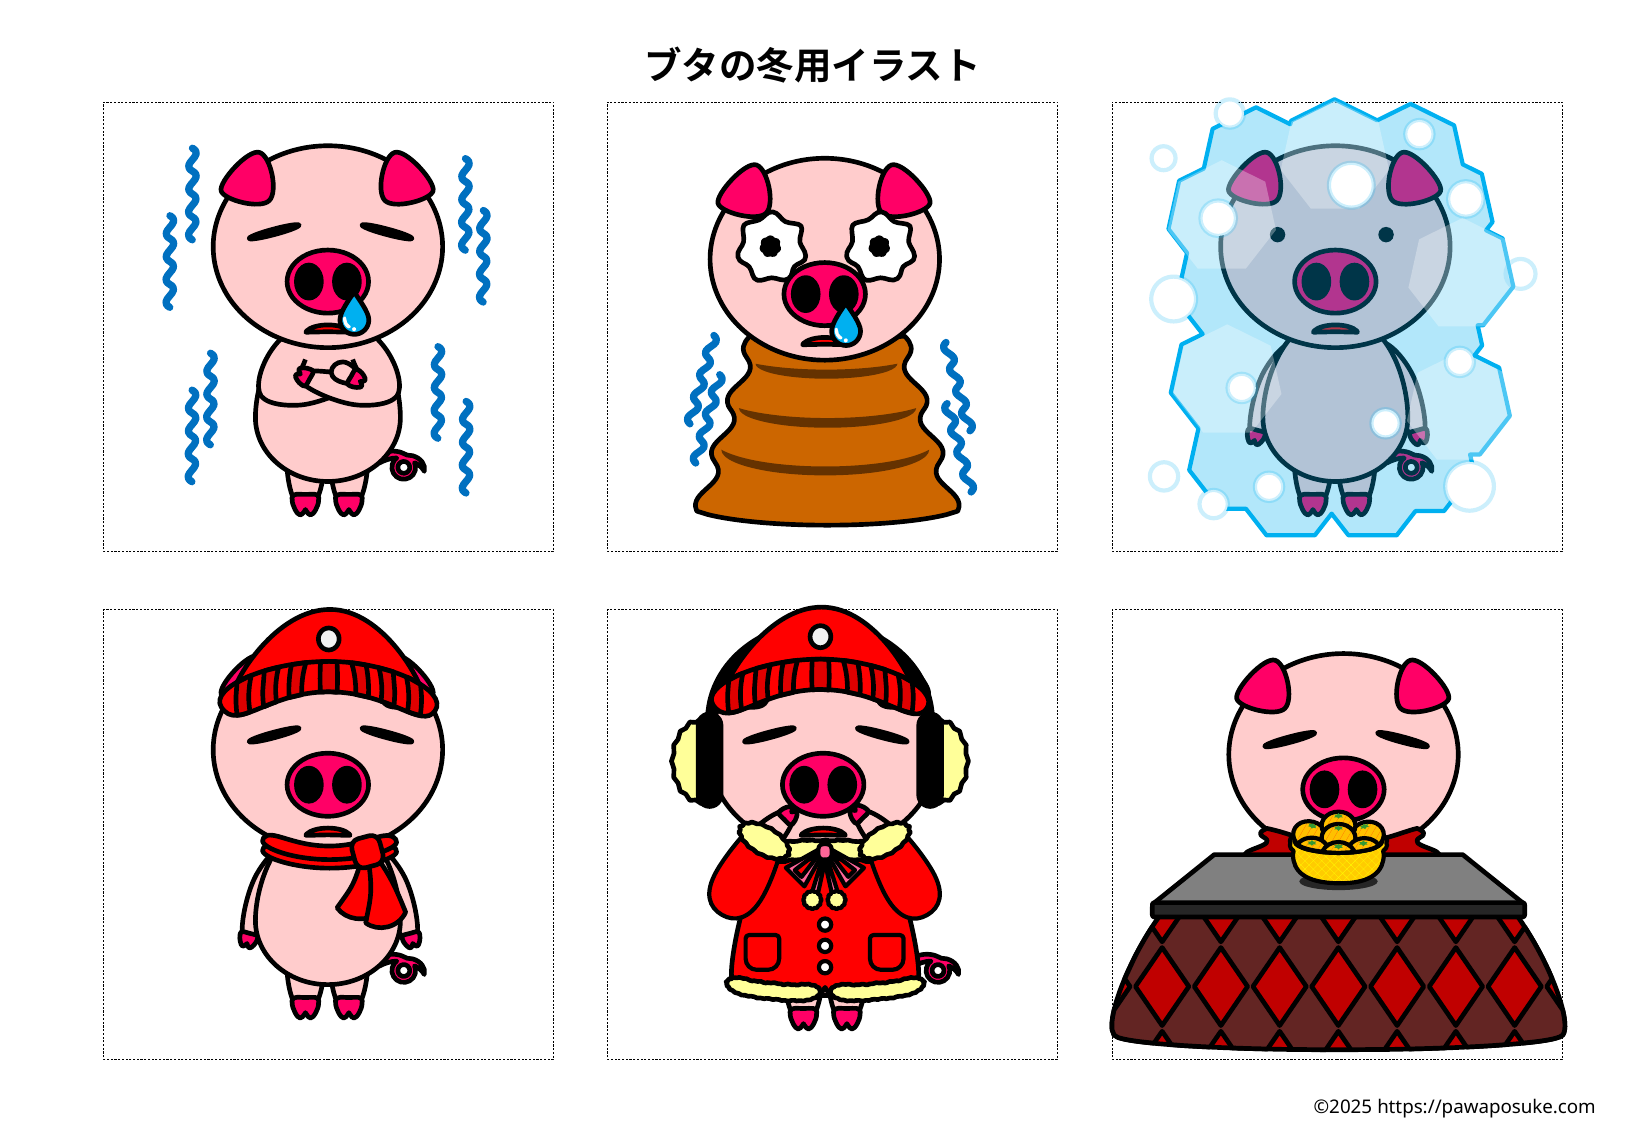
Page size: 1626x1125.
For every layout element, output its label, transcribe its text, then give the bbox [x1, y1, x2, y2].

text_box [695, 158, 964, 526]
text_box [1111, 653, 1566, 1050]
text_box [165, 145, 488, 516]
text_box ブタの冬用イラスト [629, 34, 996, 95]
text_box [212, 609, 443, 1019]
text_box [671, 606, 969, 1030]
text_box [1149, 99, 1536, 536]
